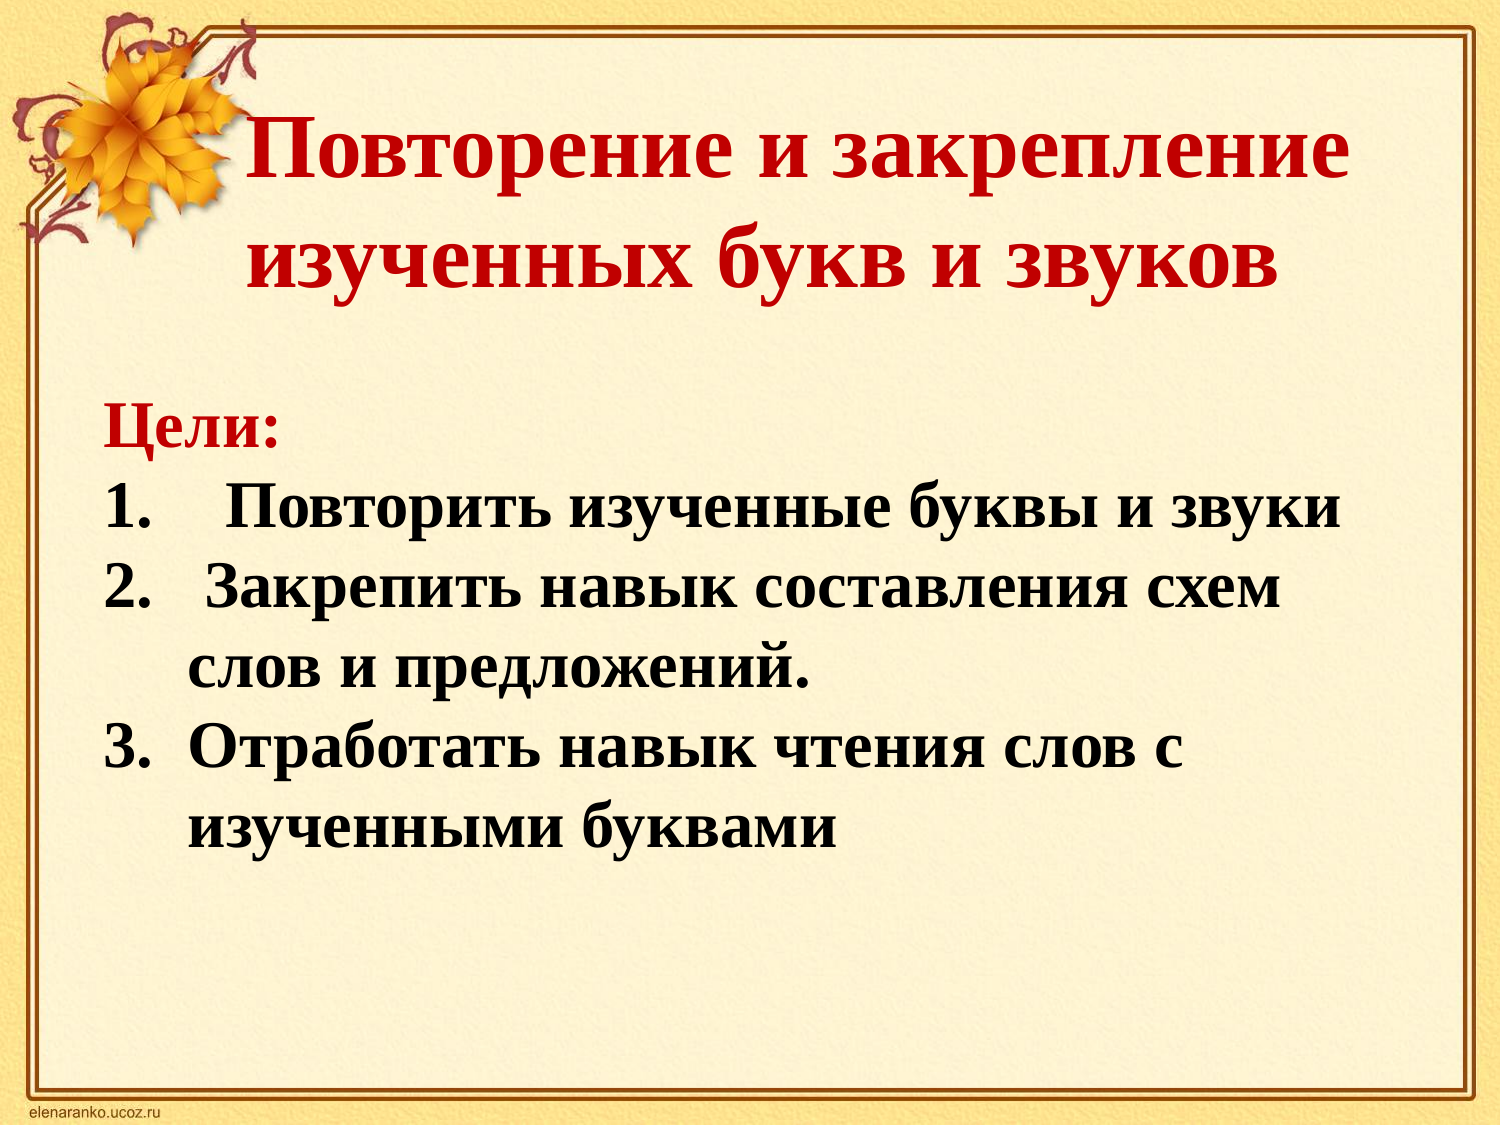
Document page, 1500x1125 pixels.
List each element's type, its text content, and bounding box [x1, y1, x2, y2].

picture [0, 0, 1500, 1125]
text_box Повторение и закрепление изученных букв и звуков [230, 78, 1388, 313]
text_box Цели: Повторить изученные буквы и звуки Закрепить навык составления схем слов и предложений. Отработать навык чтения слов с изученными буквами [88, 373, 1388, 868]
